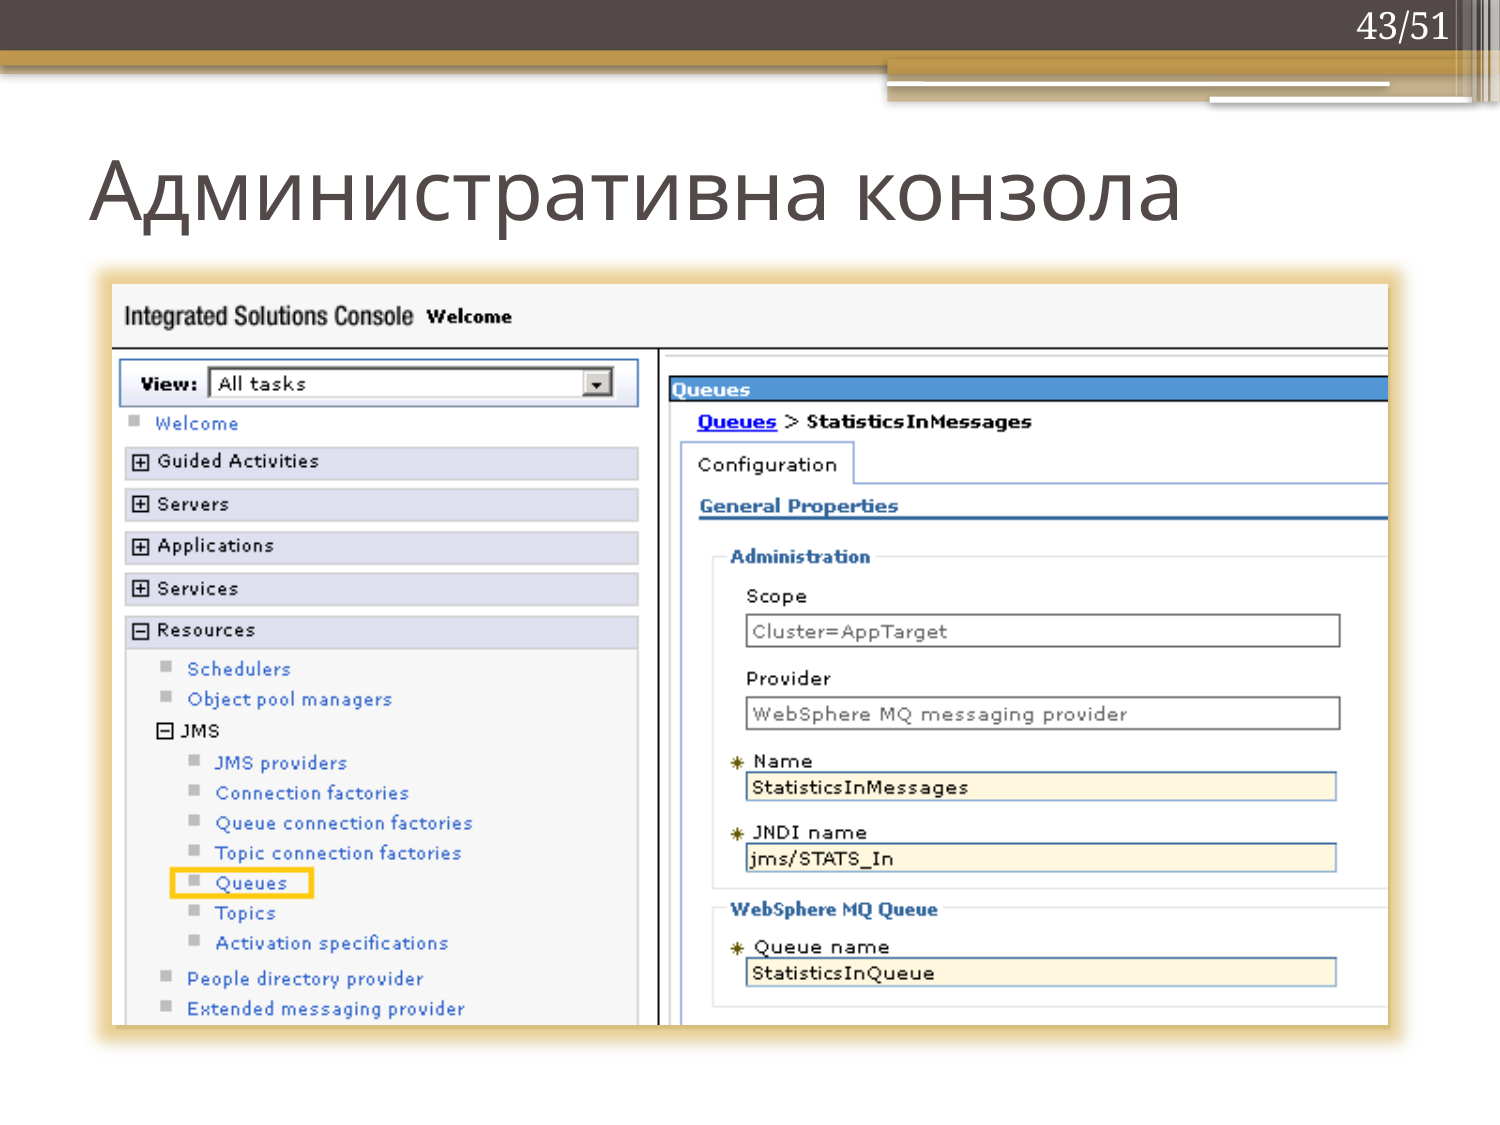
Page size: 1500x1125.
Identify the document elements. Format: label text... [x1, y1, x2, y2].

title Административна конзола [75, 99, 1425, 275]
slide_number 43/51 [1299, 0, 1466, 61]
picture [112, 284, 1388, 1026]
